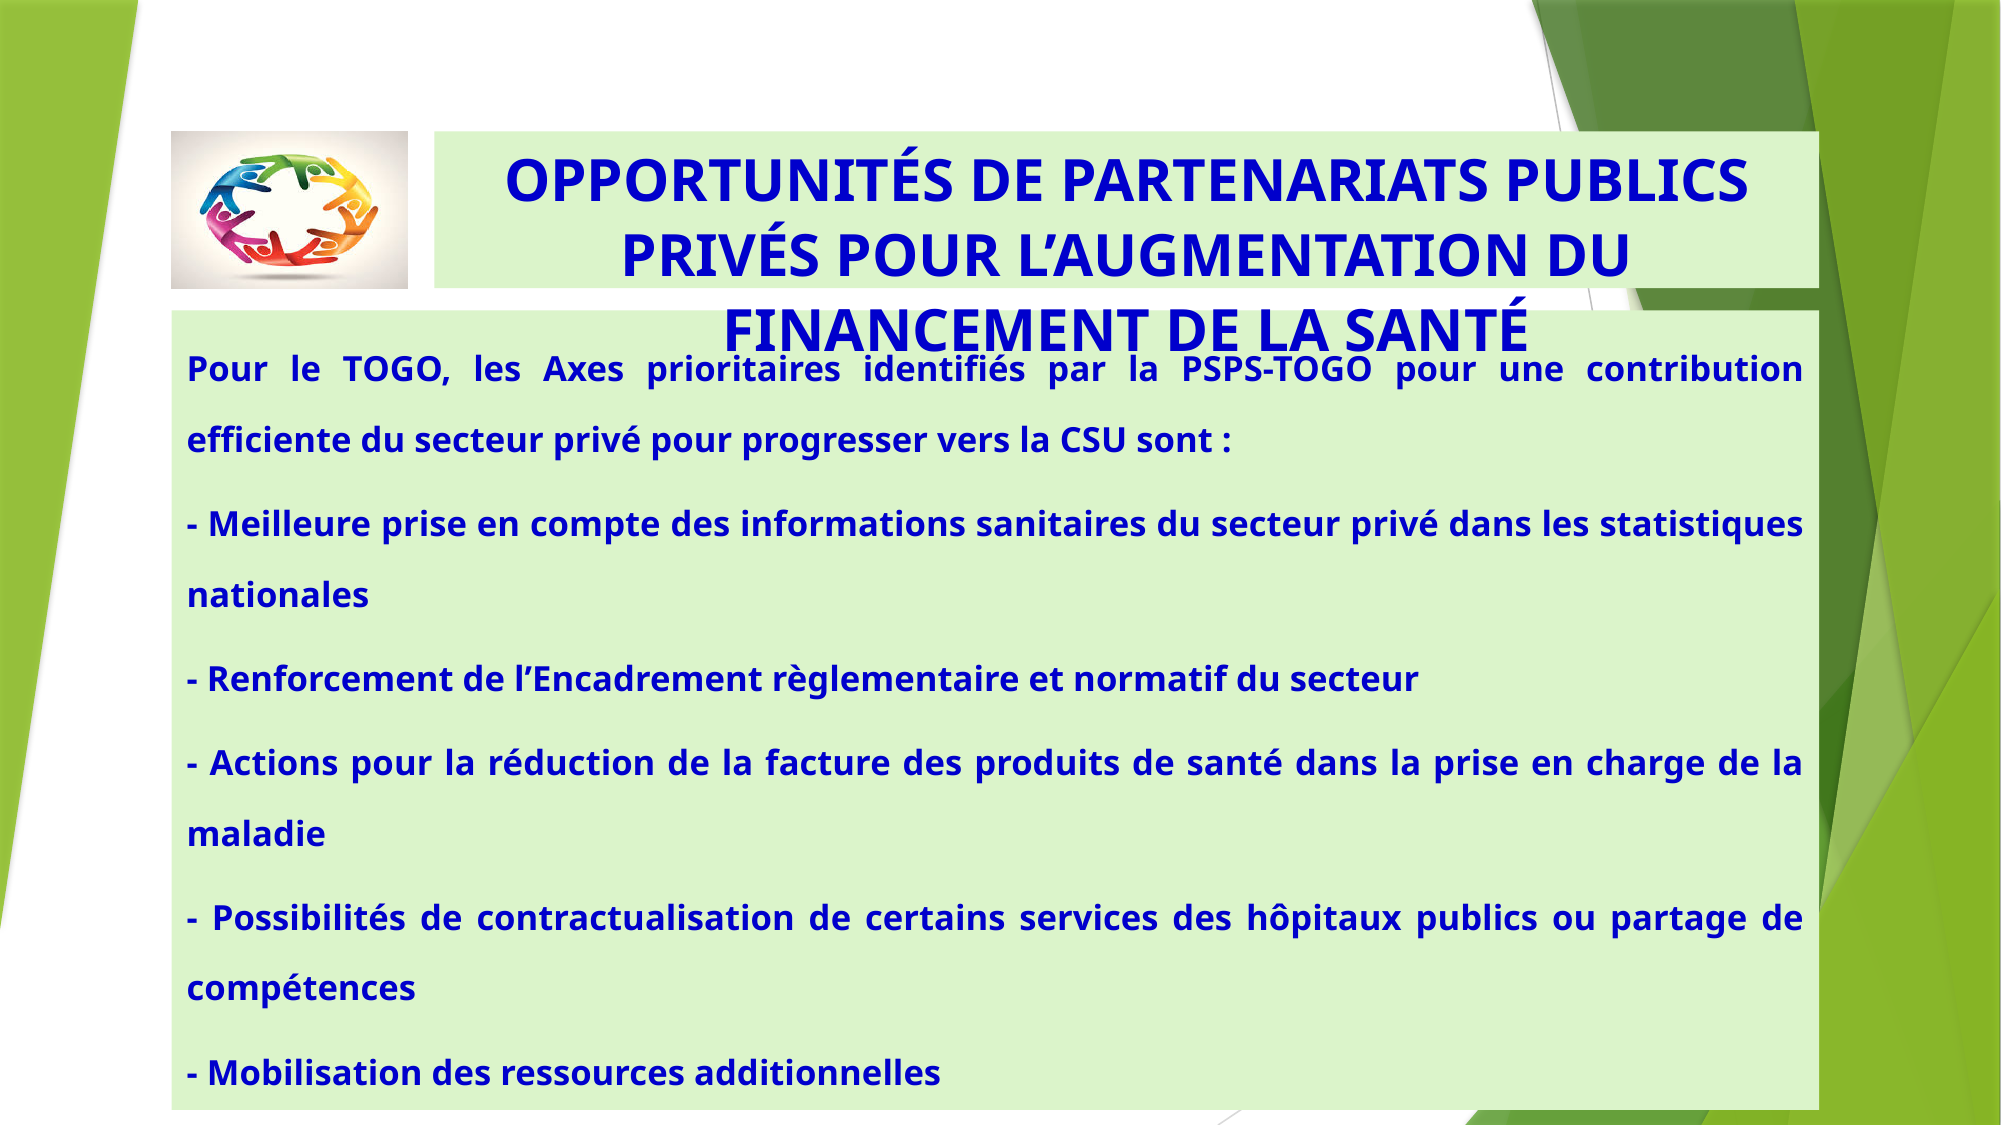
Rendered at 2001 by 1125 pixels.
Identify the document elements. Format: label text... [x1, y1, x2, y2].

subtitle Pour le TOGO, les Axes prioritaires identifiés par la PSPS-TOGO pour une contribution efficiente du secteur privé pour progresser vers la CSU sont : - Meilleure prise en compte des informations sanitaires du secteur privé dans les statistiques nationales - Renforcement de l’Encadrement règlementaire et normatif du secteur - Actions pour la réduction de la facture des produits de santé dans la prise en charge de la maladie - Possibilités de contractualisation de certains services des hôpitaux publics ou partage de compétences - Mobilisation des ressources additionnelles [171, 310, 1820, 1110]
text_box Opportunités de partenariats publics privés pour l’augmentation du financement de la santé [434, 131, 1820, 289]
picture [171, 130, 409, 289]
